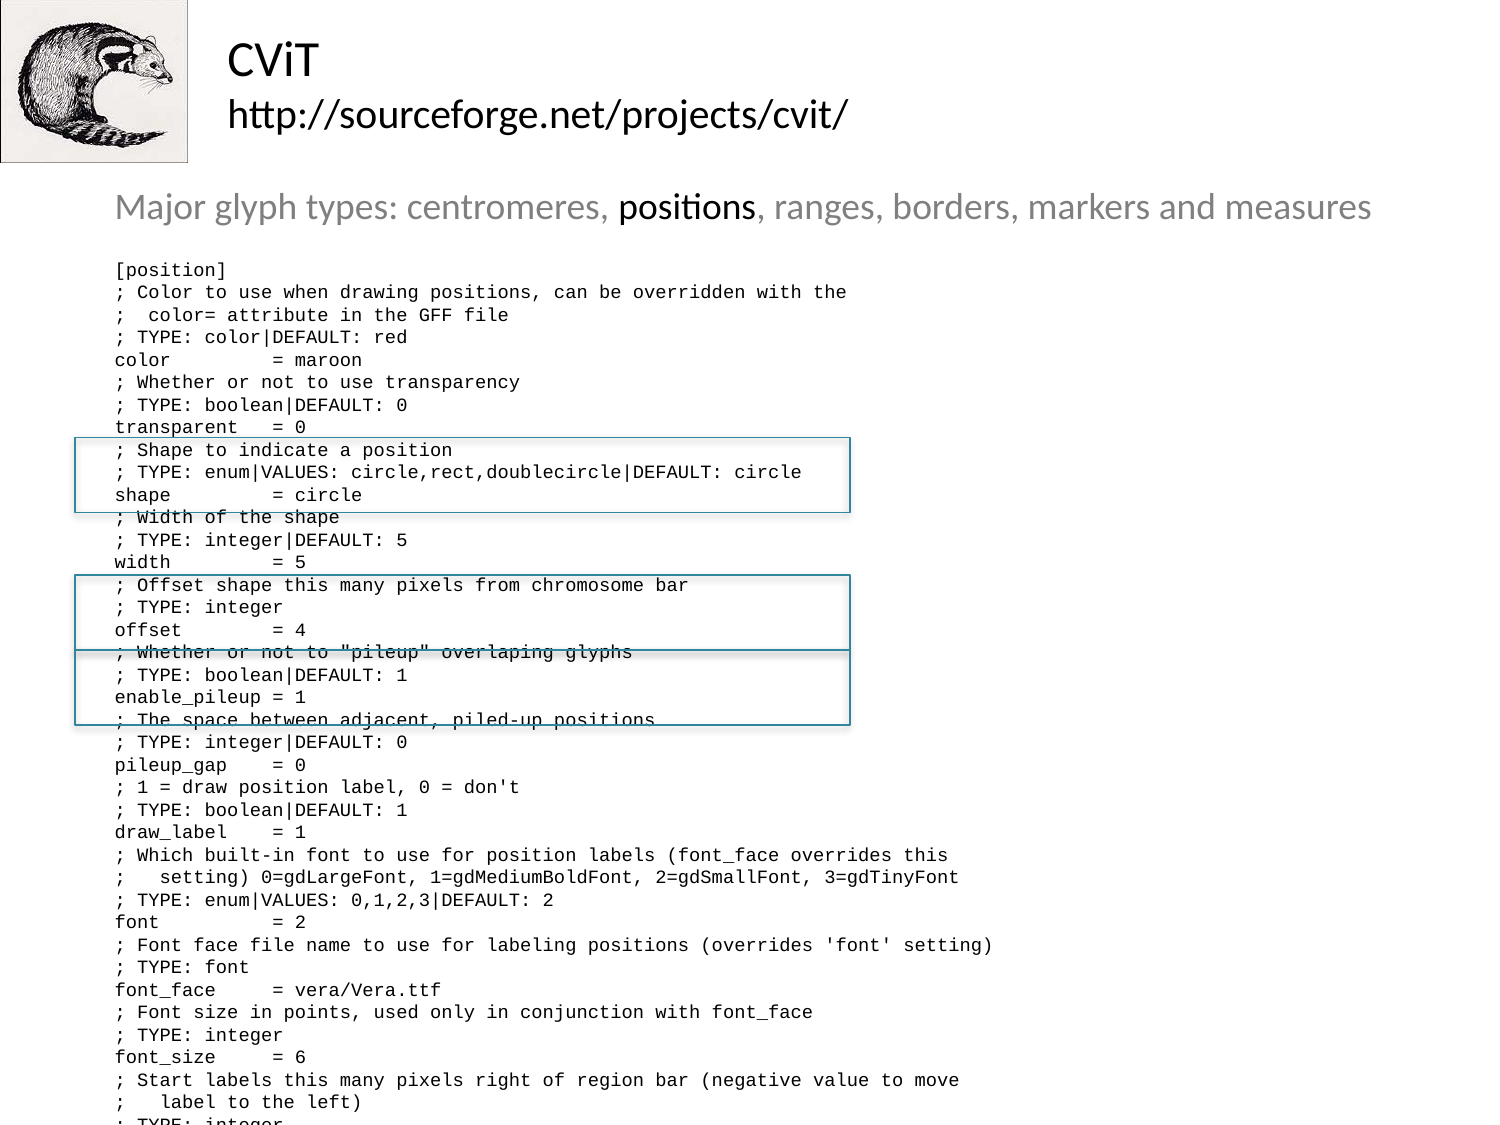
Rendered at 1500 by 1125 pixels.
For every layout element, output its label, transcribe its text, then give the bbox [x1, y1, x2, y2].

text_box [position] ; Color to use when drawing positions, can be overridden with the ; color= attribute in the GFF file ; TYPE: color|DEFAULT: red color = maroon ; Whether or not to use transparency ; TYPE: boolean|DEFAULT: 0 transparent = 0 ; Shape to indicate a position ; TYPE: enum|VALUES: circle,rect,doublecircle|DEFAULT: circle shape = circle ; Width of the shape ; TYPE: integer|DEFAULT: 5 width = 5 ; Offset shape this many pixels from chromosome bar ; TYPE: integer offset = 4 ; Whether or not to "pileup" overlaping glyphs ; TYPE: boolean|DEFAULT: 1 enable_pileup = 1 ; The space between adjacent, piled-up positions ; TYPE: integer|DEFAULT: 0 pileup_gap = 0 ; 1 = draw position label, 0 = don't ; TYPE: boolean|DEFAULT: 1 draw_label = 1 ; Which built-in font to use for position labels (font_face overrides this ; setting) 0=gdLargeFont, 1=gdMediumBoldFont, 2=gdSmallFont, 3=gdTinyFont ; TYPE: enum|VALUES: 0,1,2,3|DEFAULT: 2 font = 2 ; Font face file name to use for labeling positions (overrides 'font' setting) ; TYPE: font font_face = vera/Vera.ttf ; Font size in points, used only in conjunction with font_face ; TYPE: integer font_size = 6 ; Start labels this many pixels right of region bar (negative value to move ; label to the left) ; TYPE: integer label_offset = 4 ; Color to use for labels ; TYPE: color|DEFAULT: black label_color = black [99, 249, 1363, 1125]
text_box CViT http://sourceforge.net/projects/cvit/ [212, 0, 900, 163]
text_box [74, 437, 851, 513]
text_box Major glyph types: centromeres, positions, ranges, borders, markers and measures [99, 174, 1438, 235]
text_box [74, 649, 851, 726]
text_box [74, 574, 851, 649]
picture [0, 0, 189, 163]
